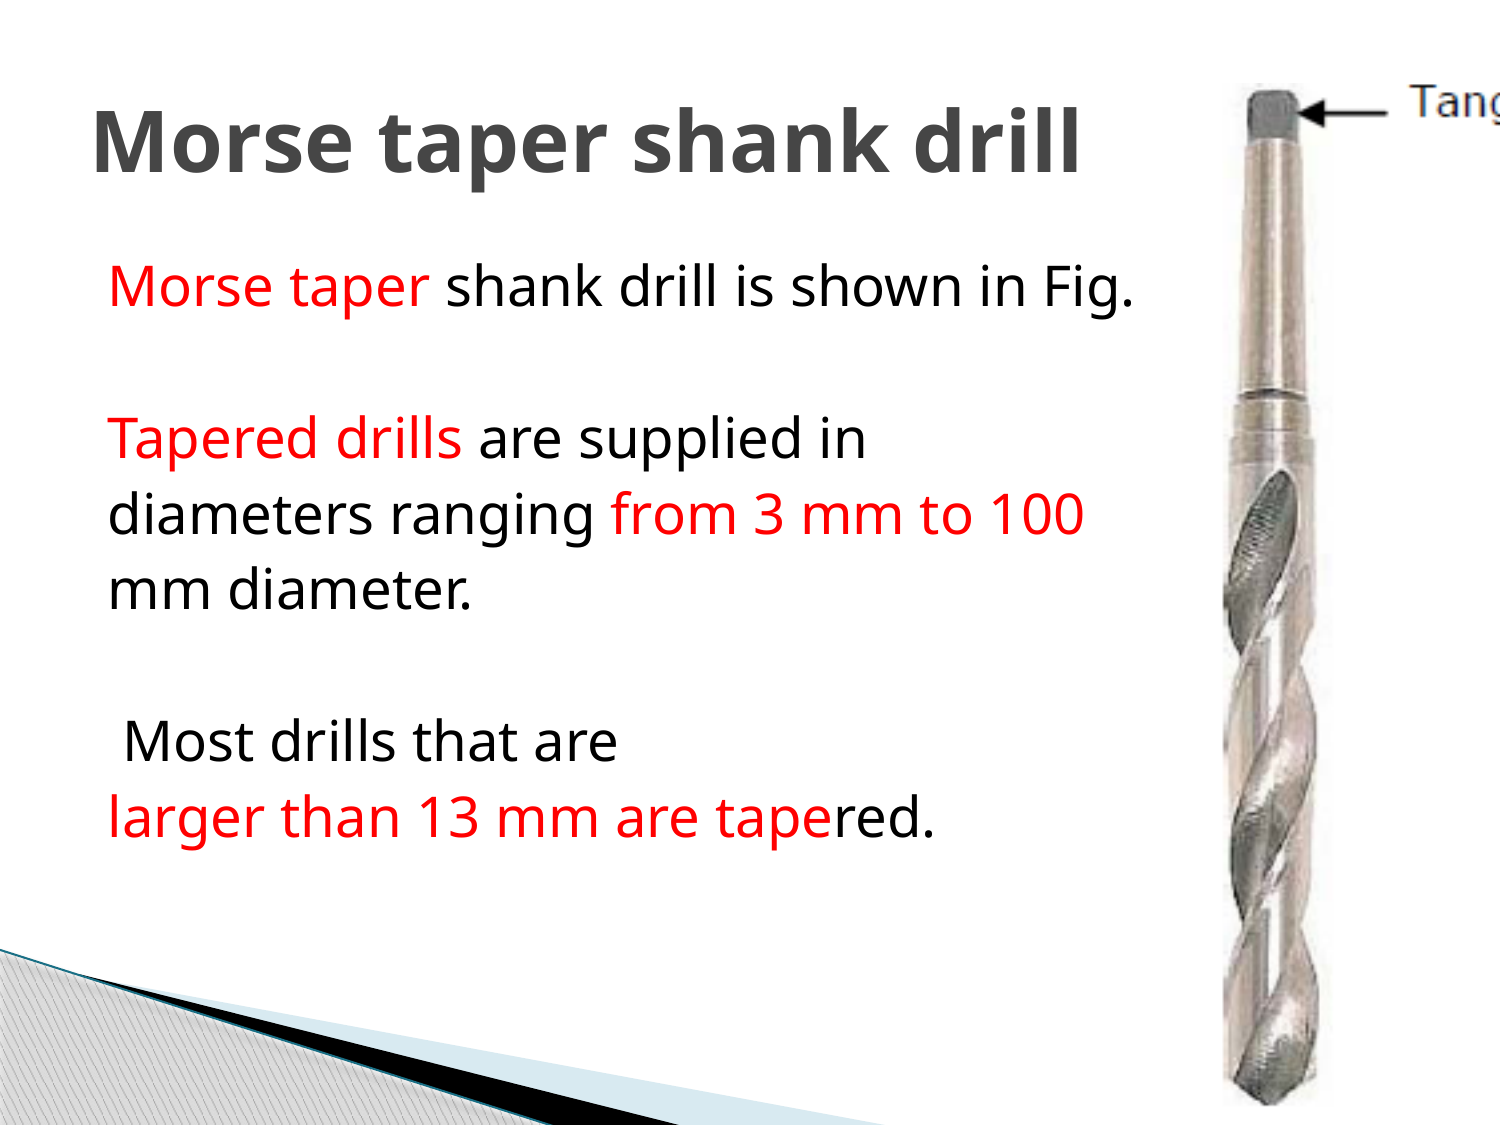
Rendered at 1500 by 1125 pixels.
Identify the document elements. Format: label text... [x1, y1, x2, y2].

title Morse taper shank drill [75, 45, 1425, 233]
picture [1199, 83, 1500, 1125]
list Morse taper shank drill is shown in Fig. Tapered drills are supplied in diameters ranging from 3 mm to 100 mm diameter. Most drills that are larger than 13 mm are tapered. [75, 243, 1193, 986]
